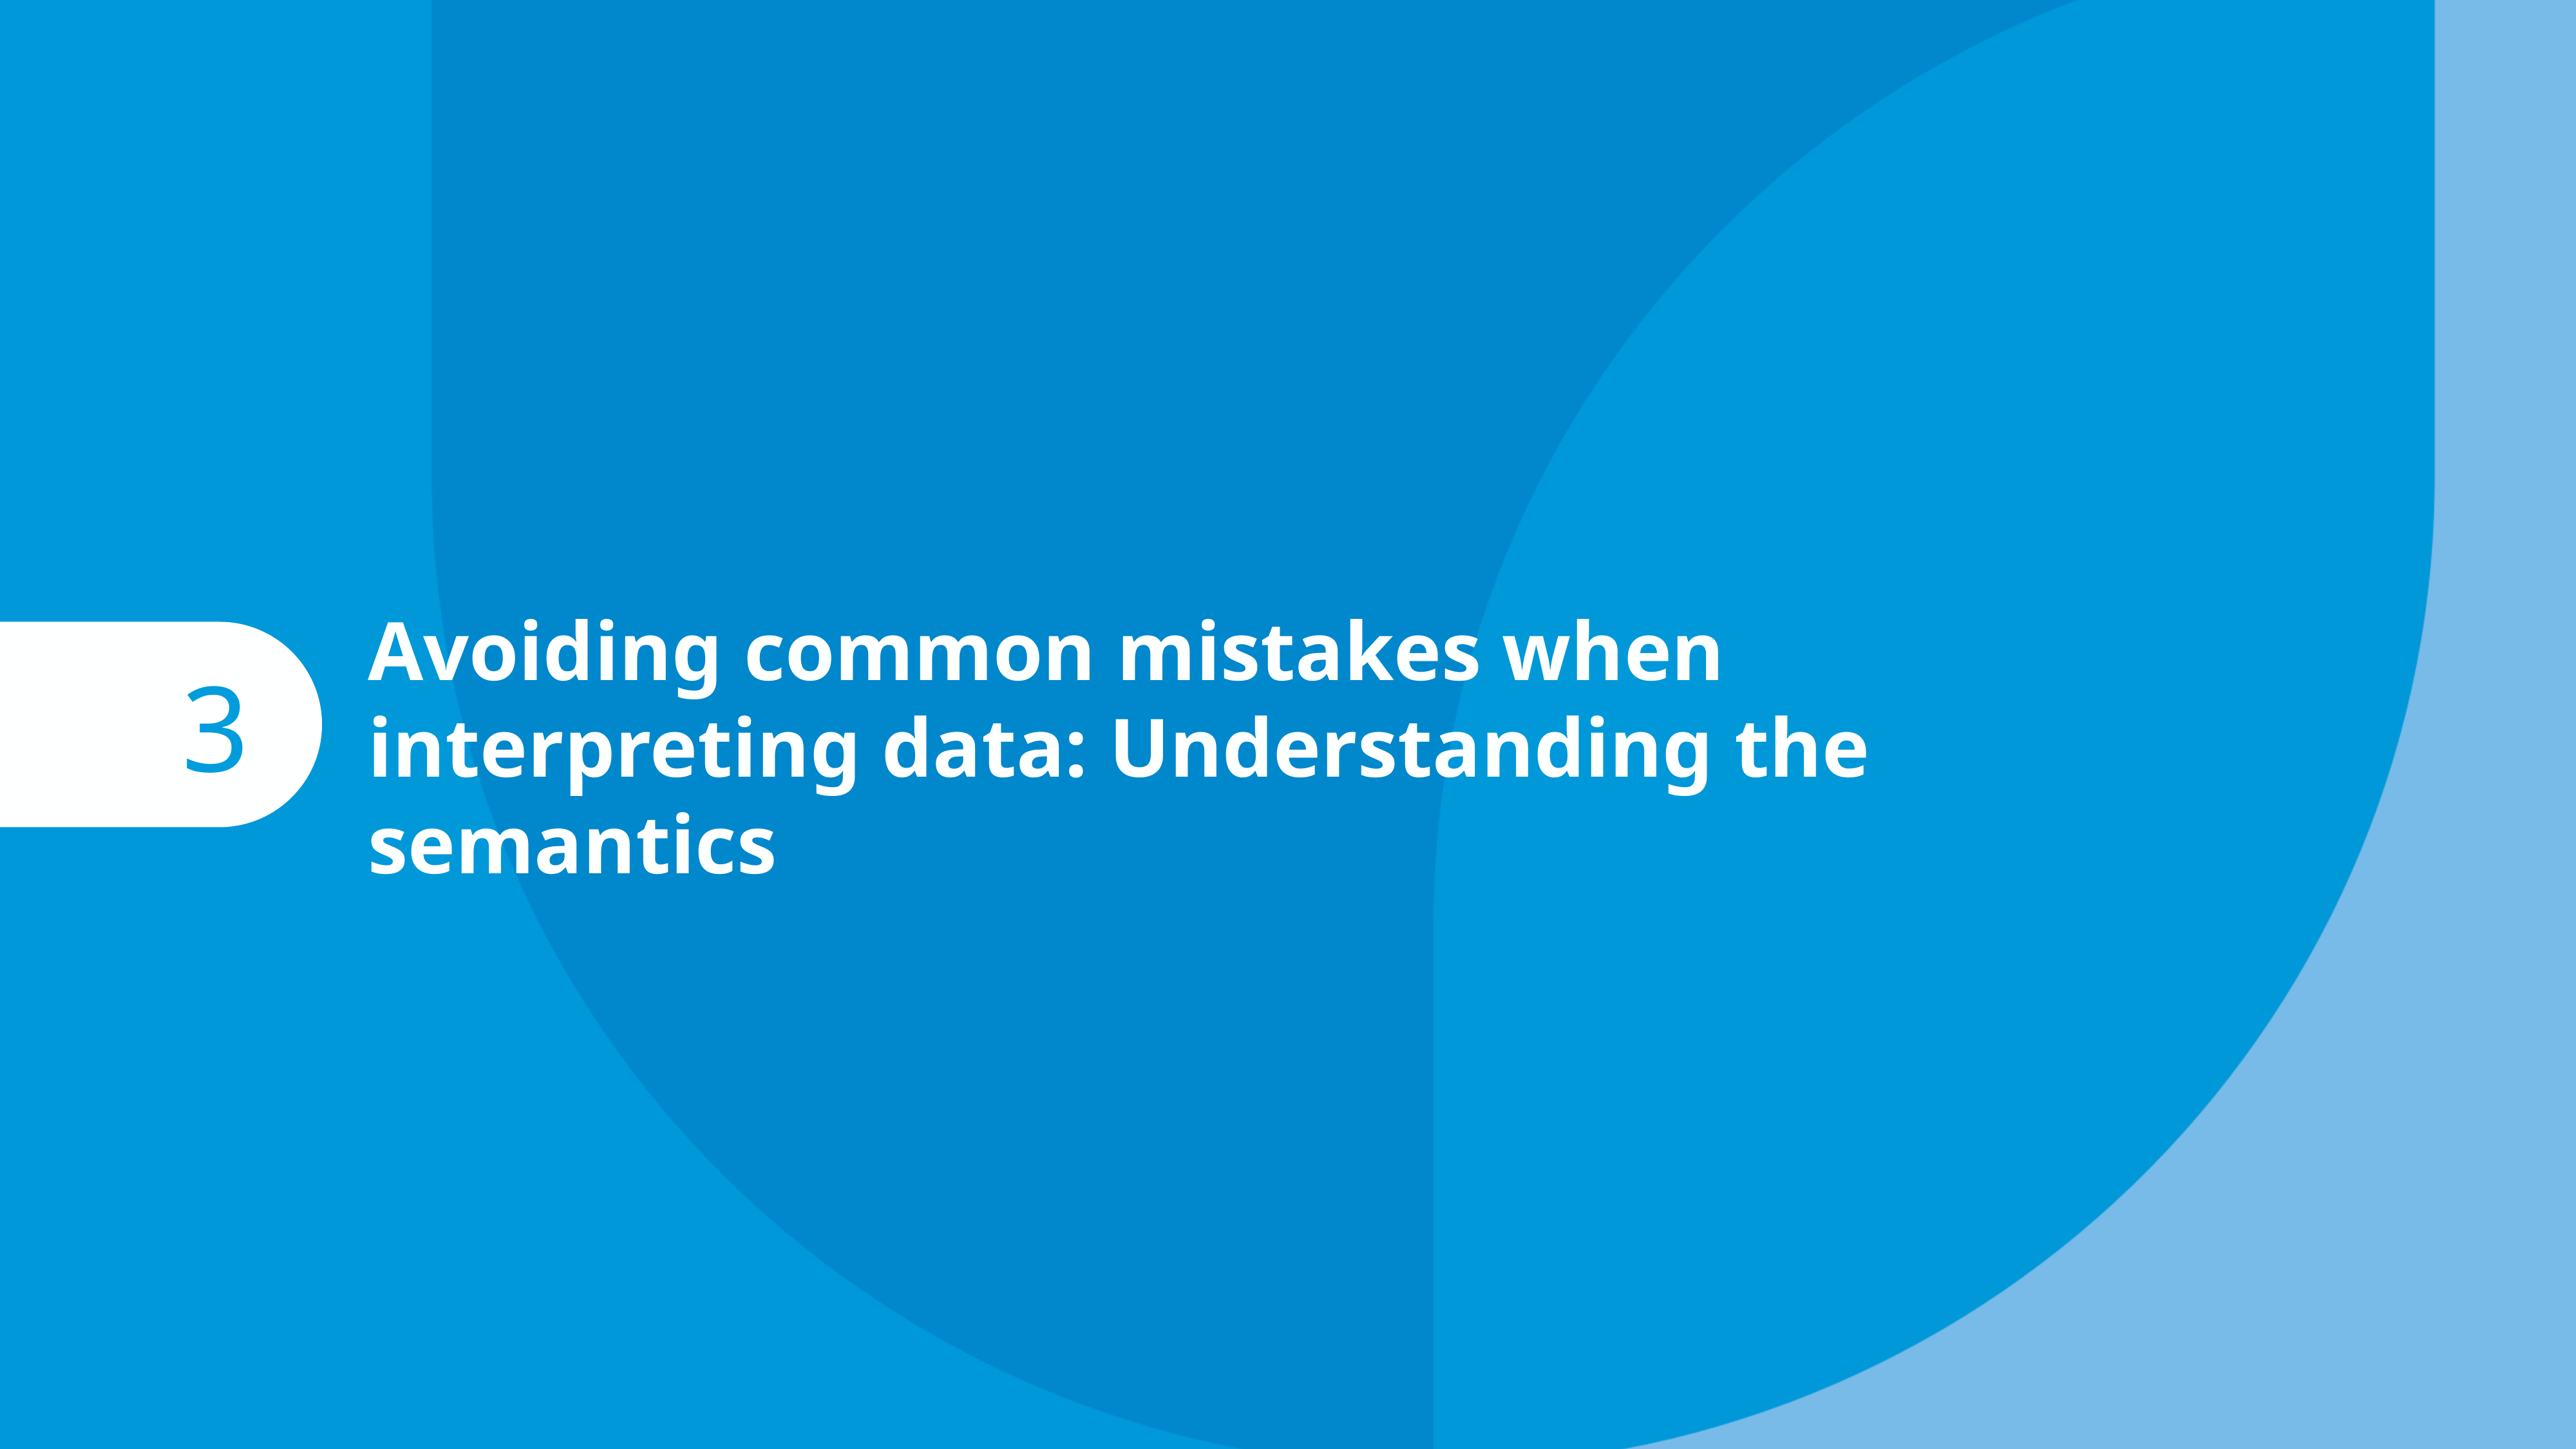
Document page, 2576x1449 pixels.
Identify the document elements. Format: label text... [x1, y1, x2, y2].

list Avoiding common mistakes when interpreting data: Understanding the semantics [368, 531, 2141, 958]
list 3 [3, 652, 250, 797]
